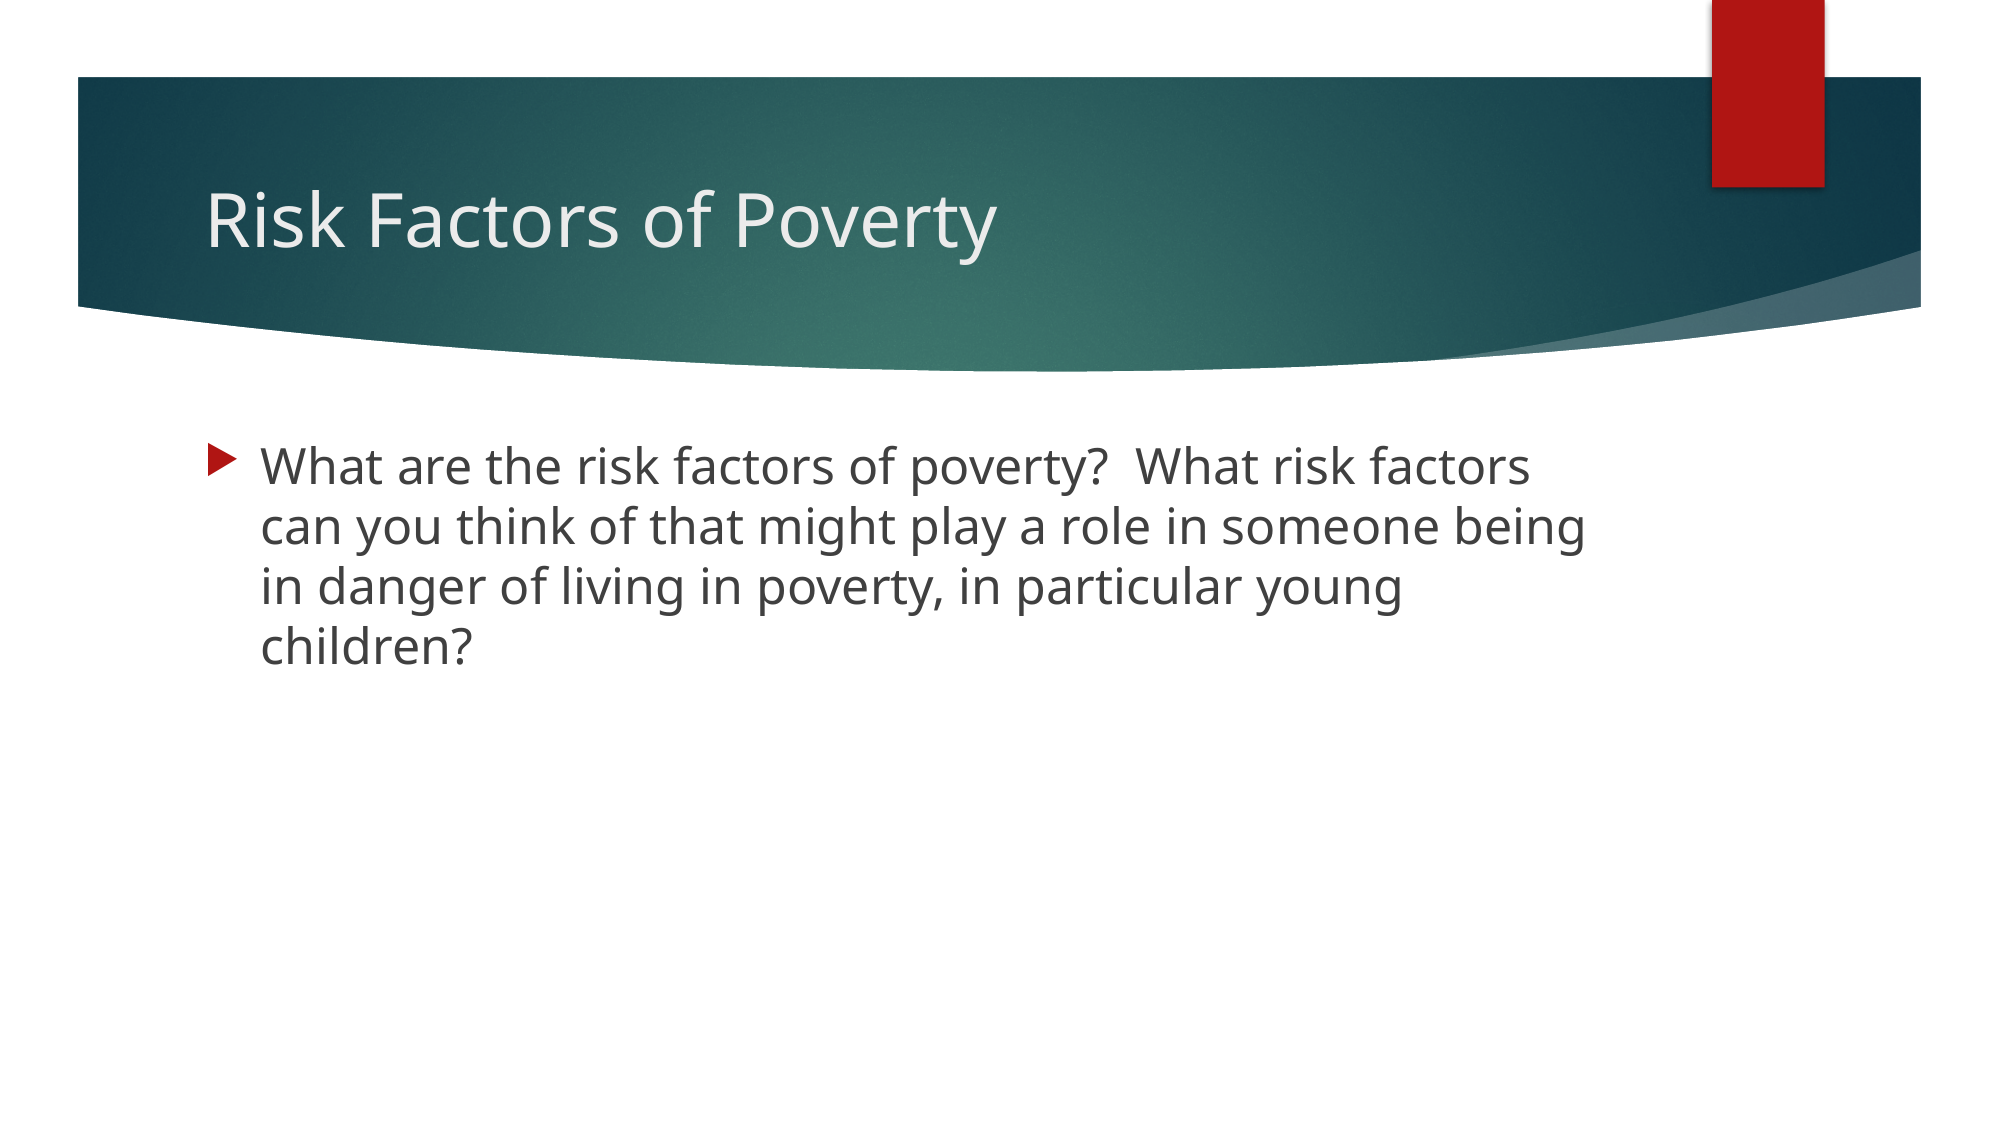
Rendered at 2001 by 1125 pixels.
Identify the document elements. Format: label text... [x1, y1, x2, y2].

title Risk Factors of Poverty [189, 159, 1638, 276]
list What are the risk factors of poverty? What risk factors can you think of that might play a role in someone being in danger of living in poverty, in particular young children? [189, 427, 1638, 988]
